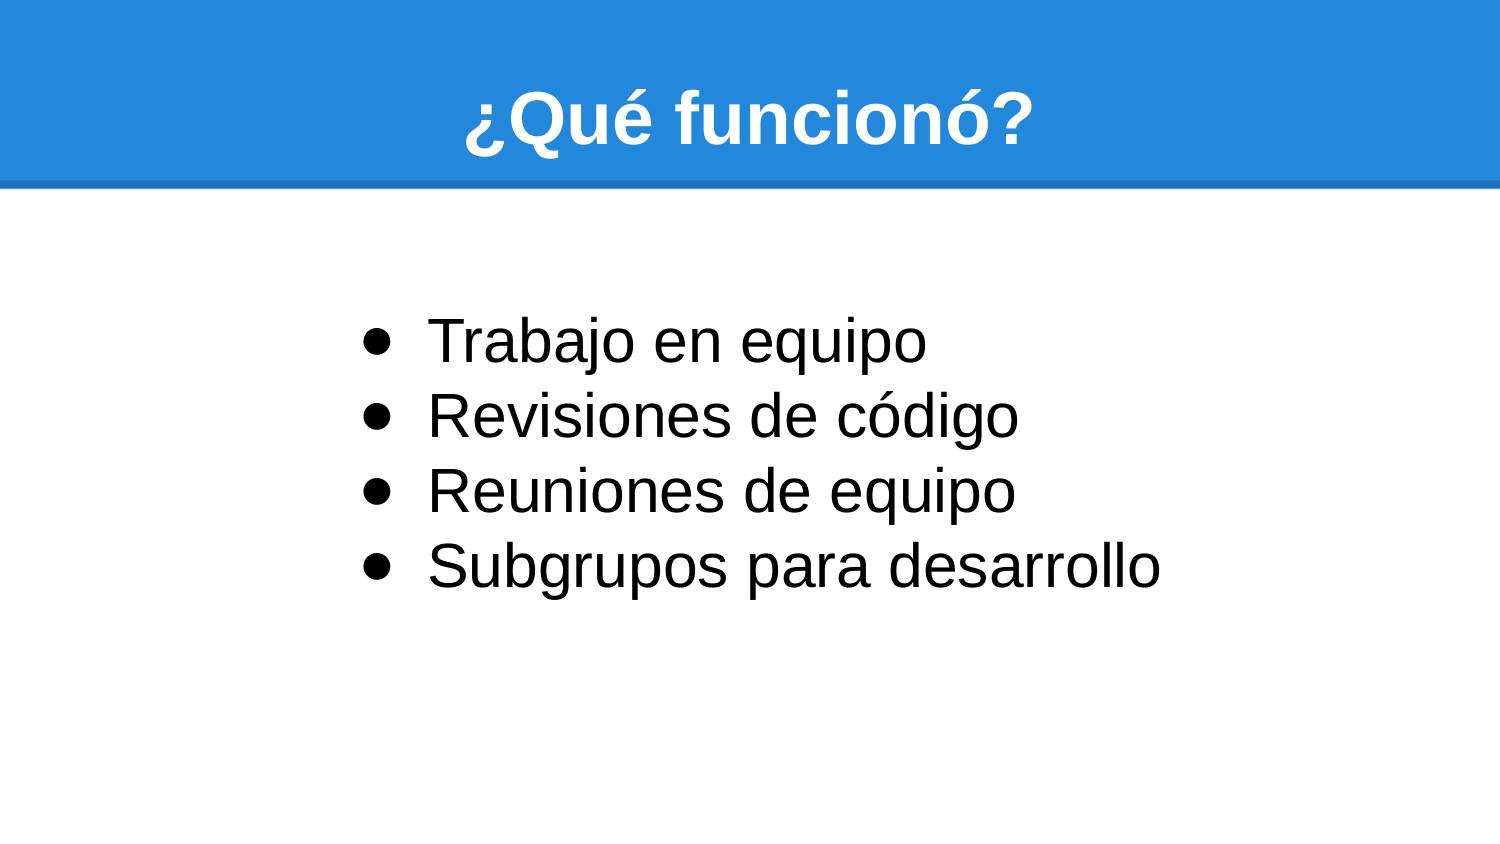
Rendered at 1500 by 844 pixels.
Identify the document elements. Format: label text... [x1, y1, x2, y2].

title ¿Qué funcionó? [75, 33, 1425, 175]
list Trabajo en equipo Revisiones de código Reuniones de equipo Subgrupos para desarrollo [337, 285, 1255, 709]
